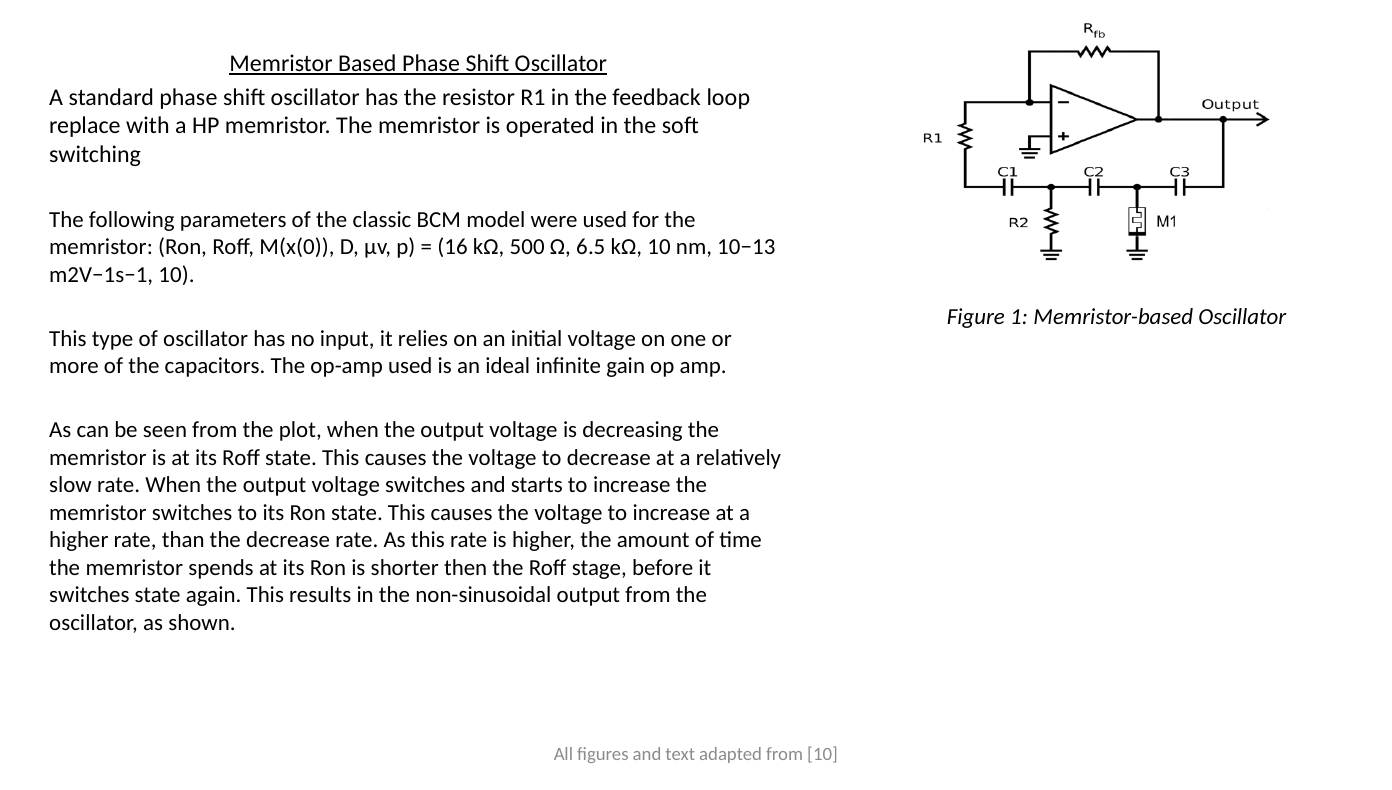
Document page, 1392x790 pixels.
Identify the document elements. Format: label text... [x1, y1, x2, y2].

picture [919, 16, 1273, 271]
text_box Memristor Based Phase Shift Oscillator A standard phase shift oscillator has the resistor R1 in the feedback loop replace with a HP memristor. The memristor is operated in the soft switching The following parameters of the classic BCM model were used for the memristor: (Ron, Roff, M(x(0)), D, μv, p) = (16 kΩ, 500 Ω, 6.5 kΩ, 10 nm, 10−13 m2V−1s−1, 10). This type of oscillator has no input, it relies on an initial voltage on one or more of the capacitors. The op-amp used is an ideal infinite gain op amp. As can be seen from the plot, when the output voltage is decreasing the memristor is at its Roff state. This causes the voltage to decrease at a relatively slow rate. When the output voltage switches and starts to increase the memristor switches to its Ron state. This causes the voltage to increase at a higher rate, than the decrease rate. As this rate is higher, the amount of time the memristor spends at its Ron is shorter then the Roff stage, before it switches state again. This results in the non-sinusoidal output from the oscillator, as shown. [34, 40, 803, 655]
footer All figures and text adapted from [10] [475, 731, 917, 774]
text_box Figure 1: Memristor-based Oscillator [932, 294, 1311, 337]
